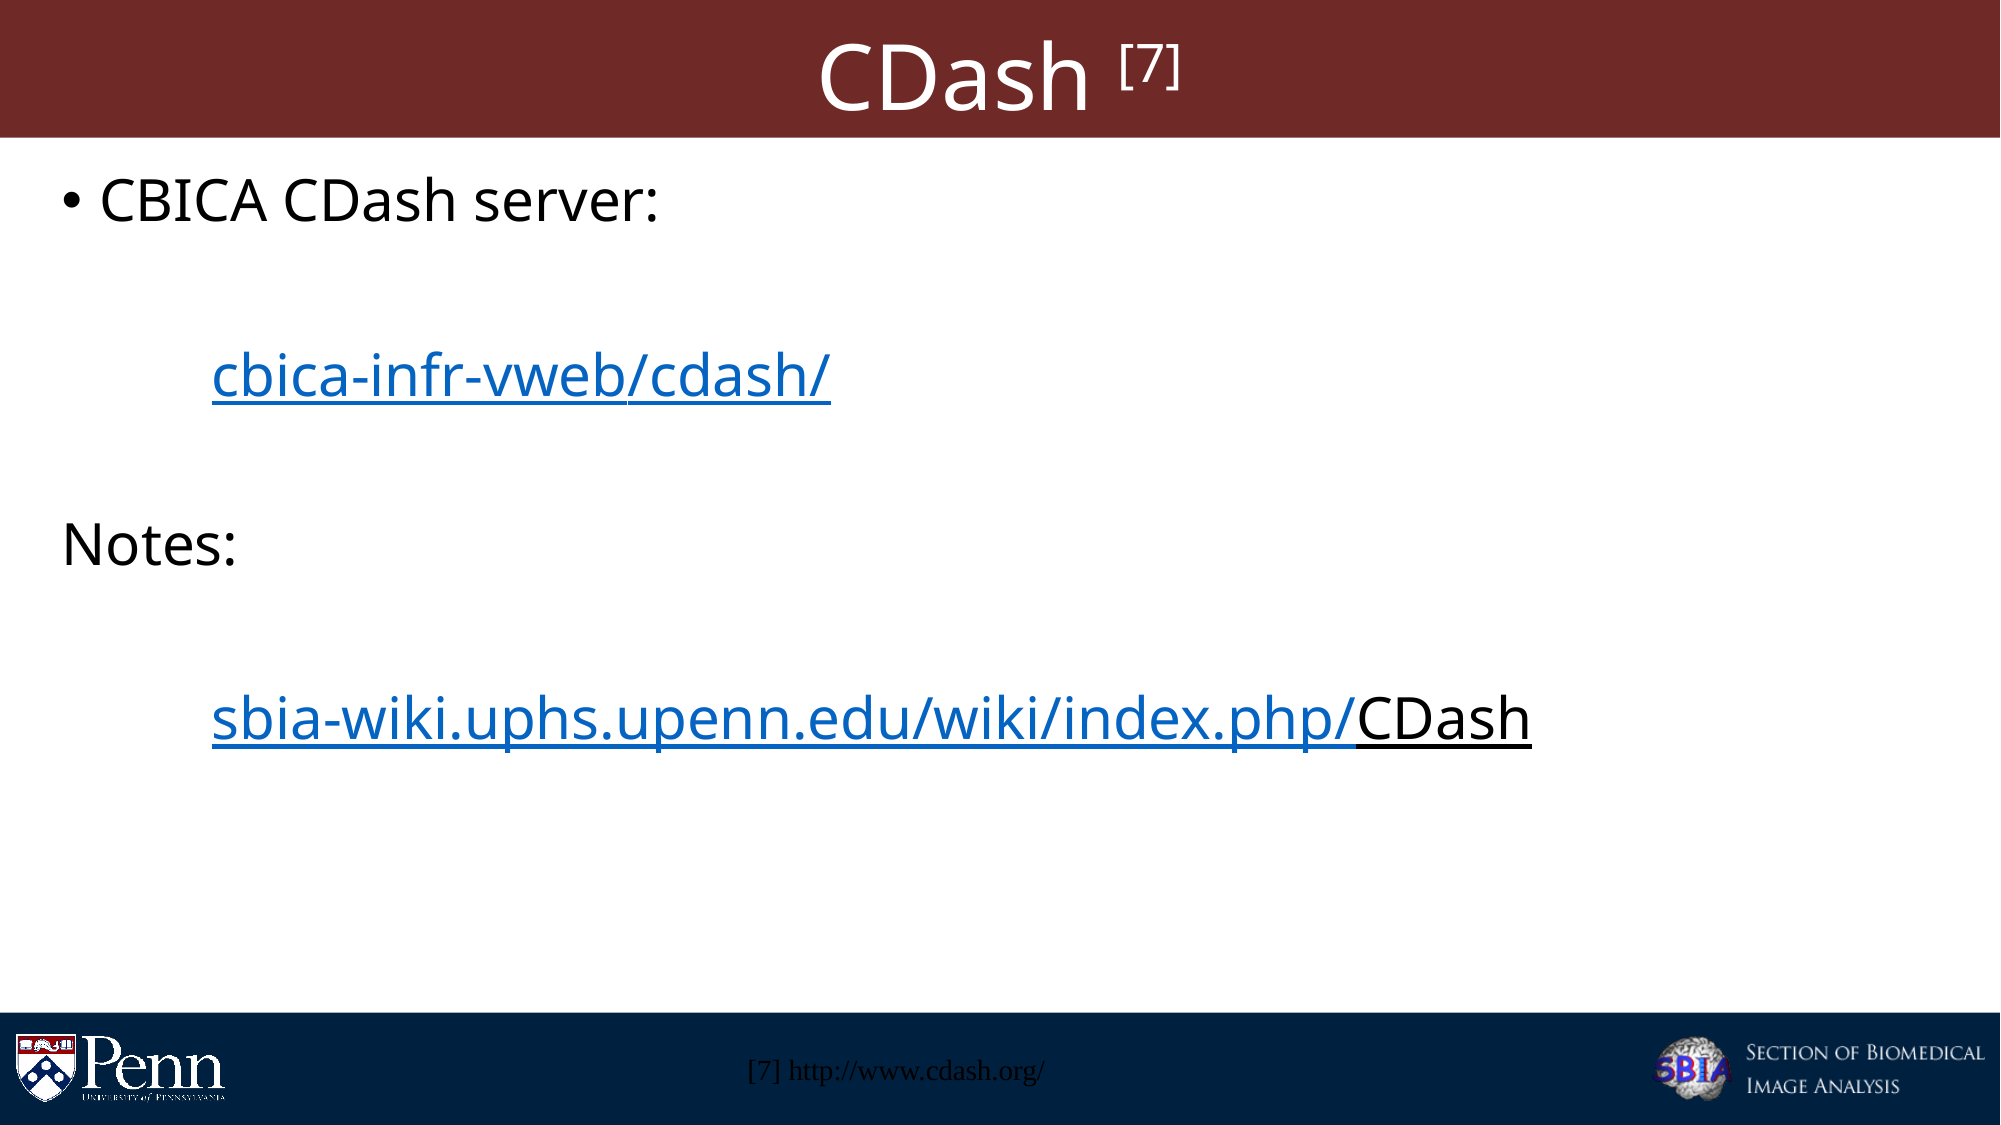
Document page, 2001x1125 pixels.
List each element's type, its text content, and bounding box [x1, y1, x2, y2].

footer [7] http://www.cdash.org/ [241, 1038, 1551, 1099]
picture [16, 1034, 225, 1103]
picture [1652, 1035, 1985, 1102]
title CDash [7] [46, 0, 1954, 138]
list CBICA CDash server: cbica-infr-vweb/cdash/ Notes: sbia-wiki.uphs.upenn.edu/wiki/index.php/CDash [46, 164, 1954, 988]
